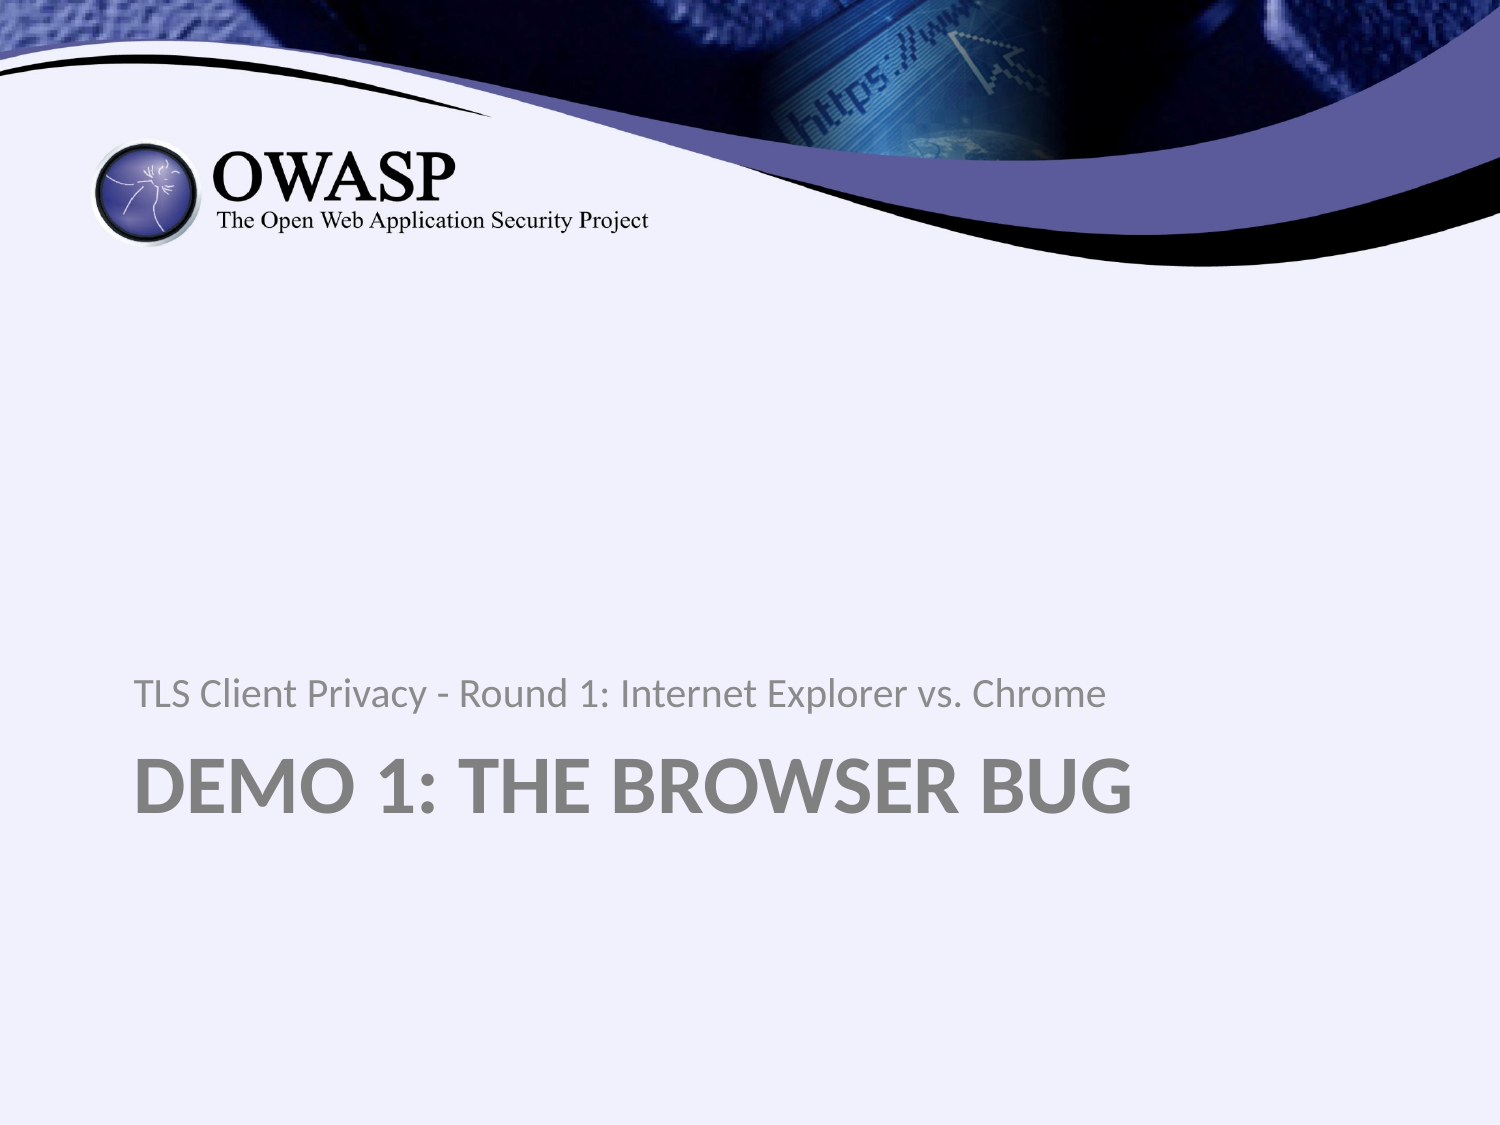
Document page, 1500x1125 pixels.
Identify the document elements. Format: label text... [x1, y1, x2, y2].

list TLS Client Privacy - Round 1: Internet Explorer vs. Chrome [118, 476, 1394, 723]
picture [0, 0, 1500, 1125]
title Demo 1: The Browser Bug [118, 723, 1394, 947]
